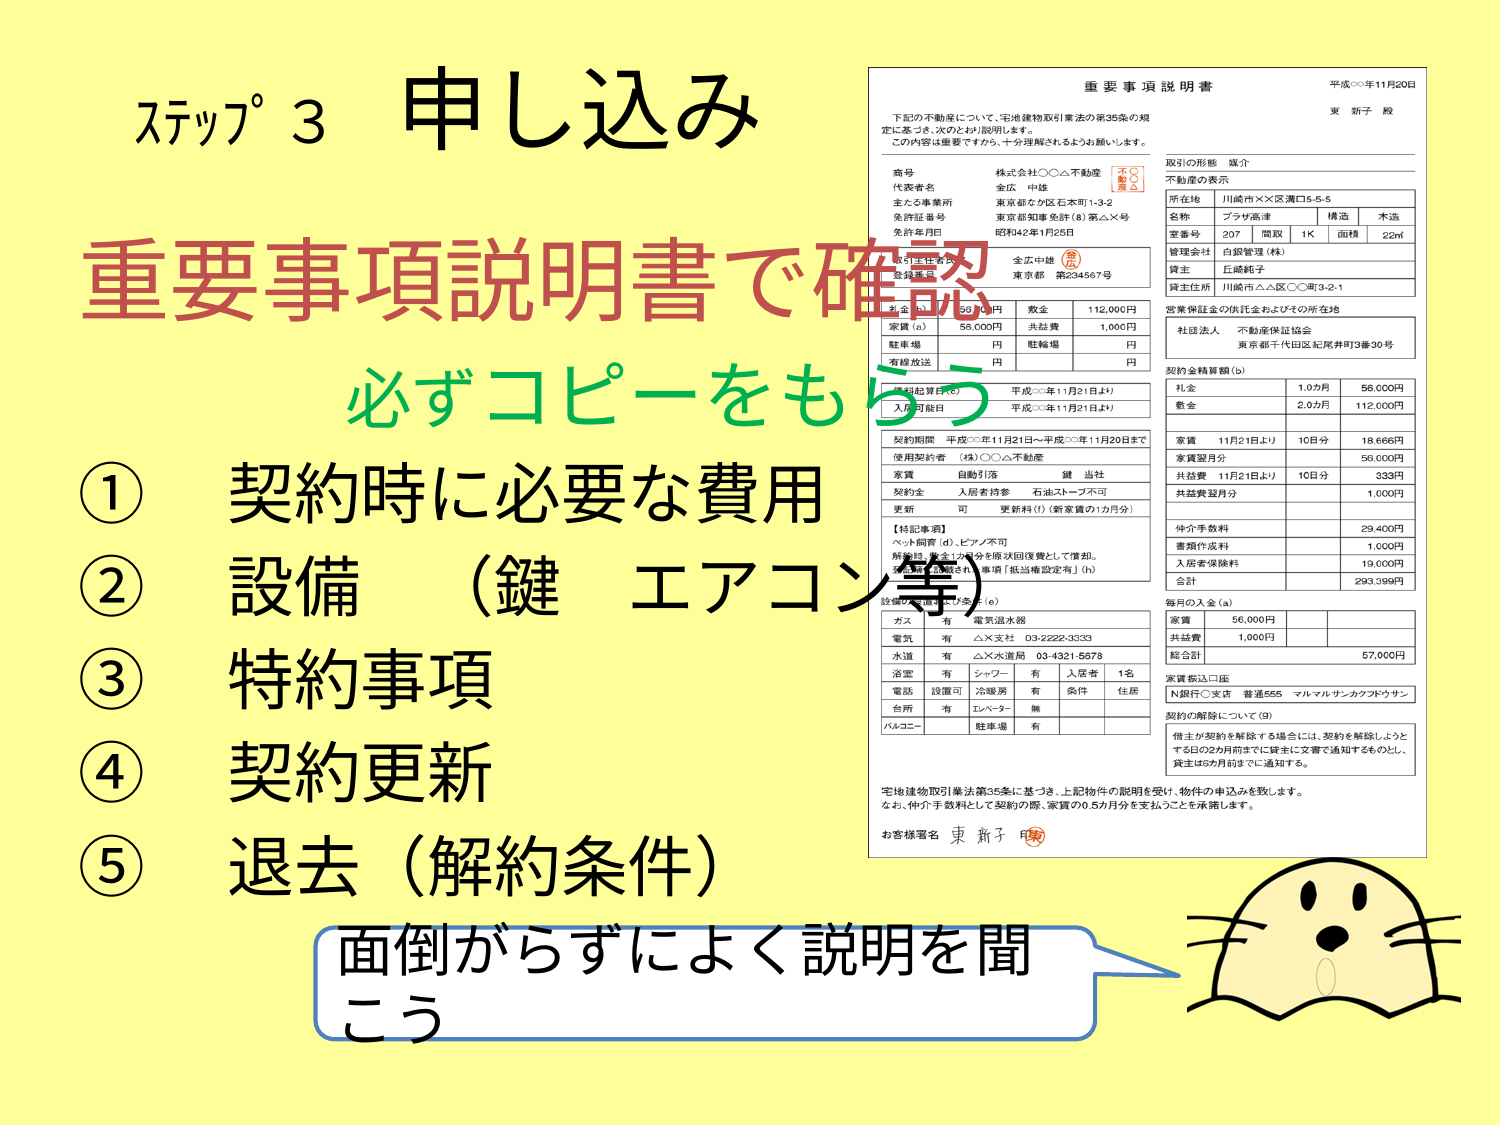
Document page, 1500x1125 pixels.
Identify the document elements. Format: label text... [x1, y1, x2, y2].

picture [867, 67, 1462, 1027]
list 重要事項説明書で確認 必ずコピーをもらう ① 契約時に必要な費用 ② 設備 （鍵 エアコン等） ③ 特約事項 ④ 契約更新 ⑤ 退去（解約条件） [63, 215, 1181, 941]
text_box 面倒がらずによく説明を聞こう [313, 925, 1181, 1042]
title ｽﾃｯﾌﾟ３ 申し込み [88, 30, 809, 183]
